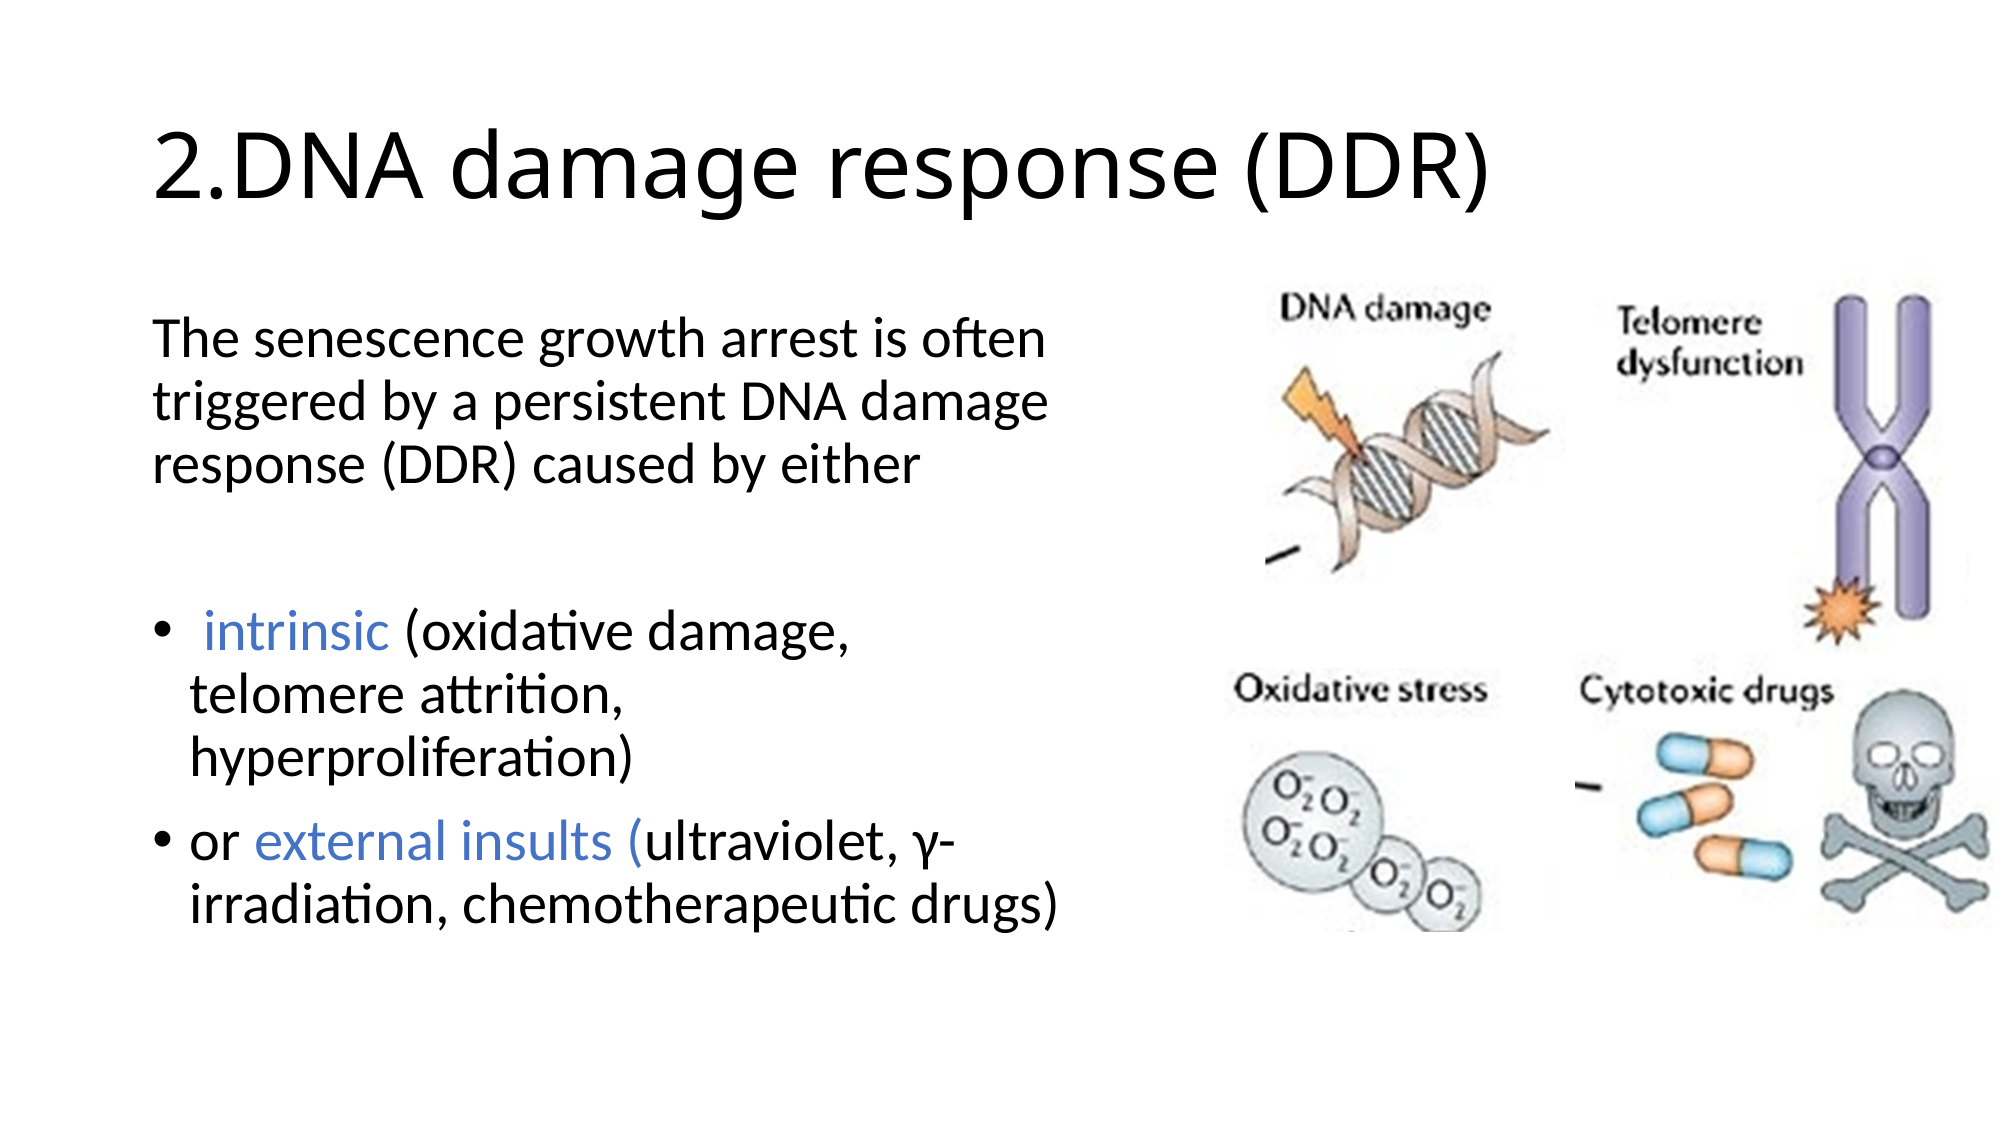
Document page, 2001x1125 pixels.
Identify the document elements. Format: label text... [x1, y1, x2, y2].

title 2.DNA damage response (DDR) [137, 59, 1863, 278]
list The senescence growth arrest is often triggered by a persistent DNA damage response (DDR) caused by either intrinsic (oxidative damage, telomere attrition, hyperproliferation) or external insults (ultraviolet, γ-irradiation, chemotherapeutic drugs) [137, 299, 1090, 1014]
picture [1213, 668, 1560, 932]
picture [1265, 203, 2000, 1014]
